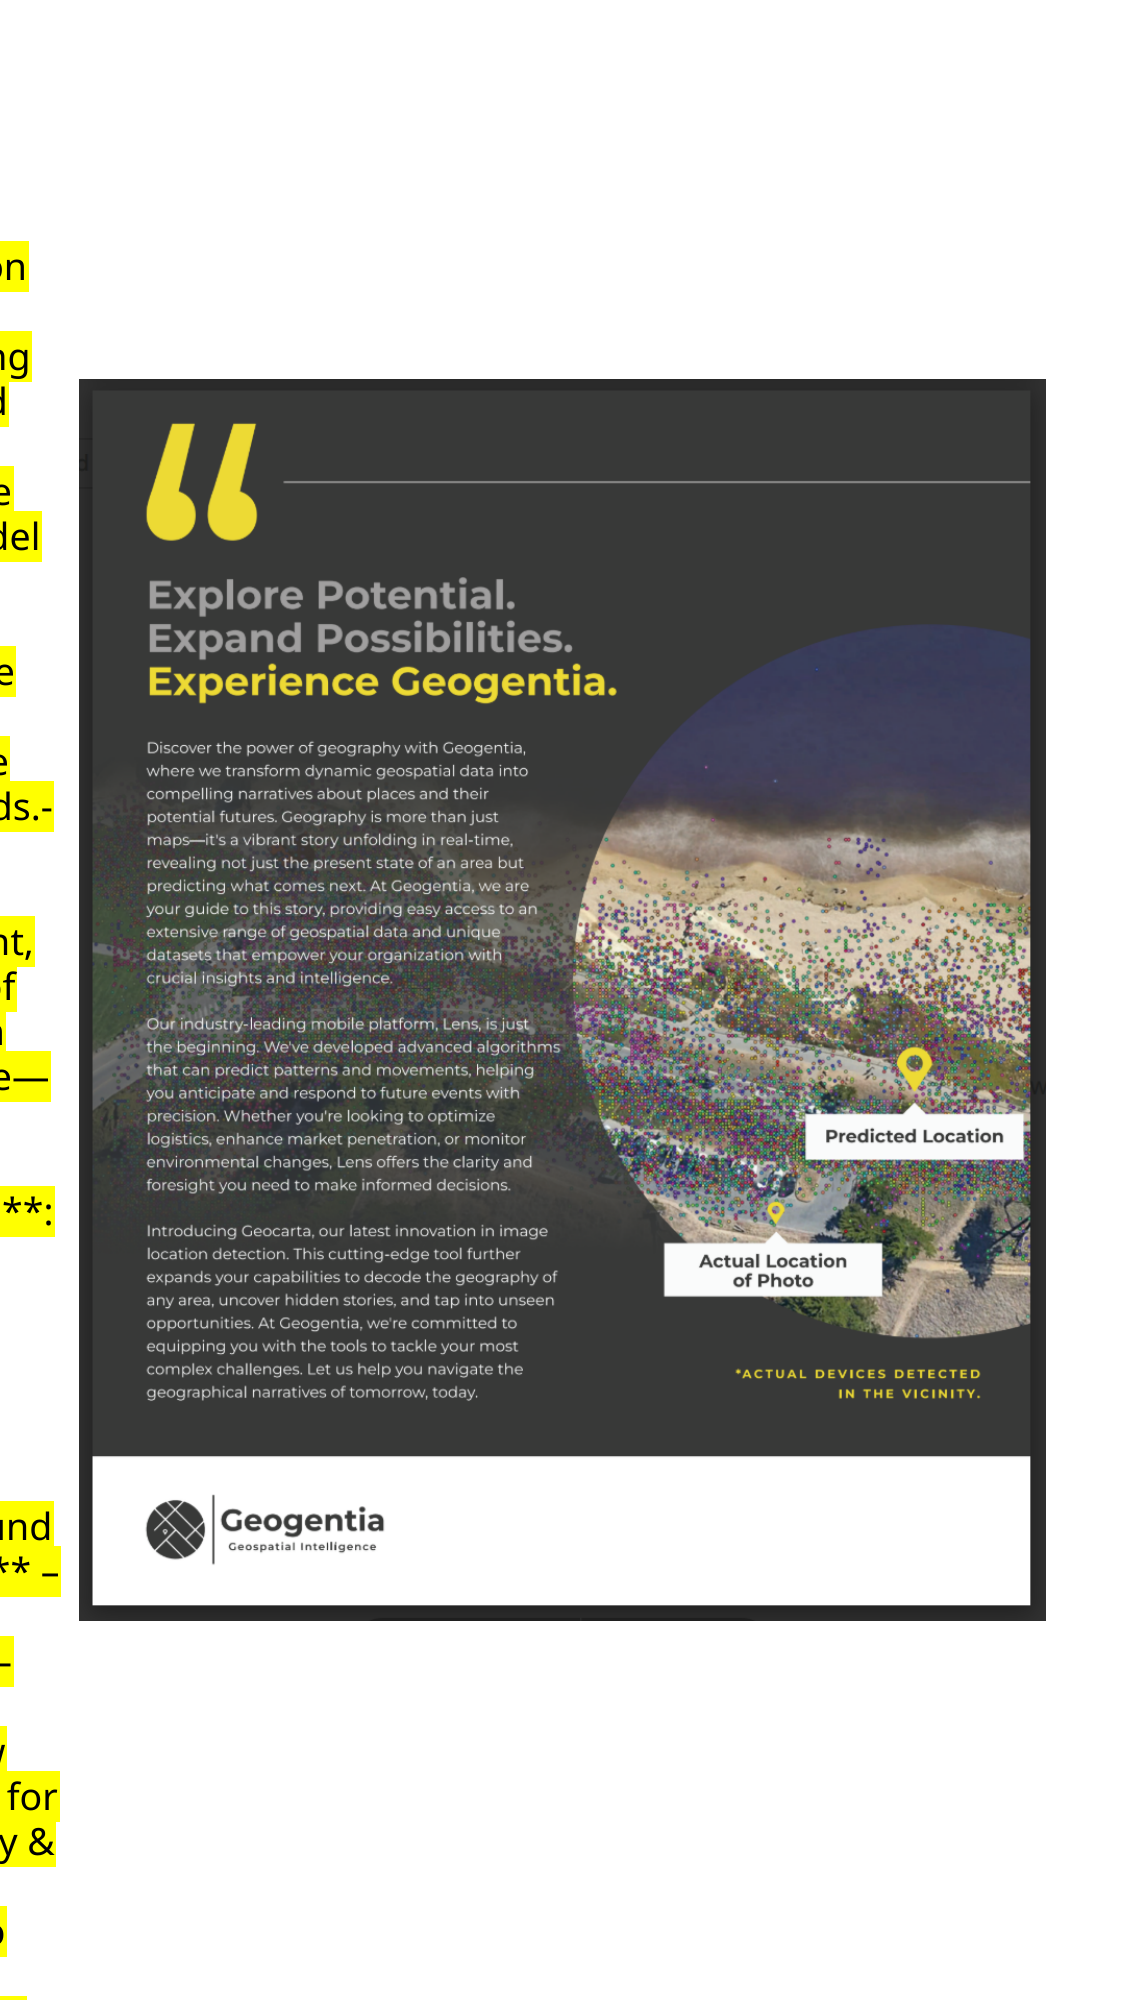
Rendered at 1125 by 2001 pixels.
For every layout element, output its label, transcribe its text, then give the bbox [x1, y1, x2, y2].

picture [78, 379, 1047, 1621]
text_box **GeoJargon: The Future of Translation**### **Break Language Barriers with Precision**Communicate effortlessly across **78 languages** with GeoJargon. Whether it’s **text, audio, or images**, our cutting-edge translation technology ensures accuracy, nuance, and cultural relevance like never before.---### **Why GeoJargon?**#### **Better Translation with Advanced AI**Traditional translation apps like Google Translate rely on **Neural Machine Translation (NMT)** and **Statistical Machine Translation (SMT)**—often resulting in literal and misleading translations.Example:- **Google Translate Interpretation**: *“That cat just kicked the bucket.”* → Assumes a feline physically kicked a bucket.- **GeoJargon Interpretation**: *Understands that ‘cat’ is slang for a cool person and ‘kicked the bucket’ means death.*GeoJargon is powered by a **custom Large Language Model (LLM)** designed to grasp **context, idioms, and cultural nuances**, making translations sound more natural and human-like.---#### **Up-to-Date Slang, Dialects & Modern Expressions**- **Google Translate**: Uses outdated language models, often derived from United Nations transcripts from the 1990s, missing modern slang and dialects.- **ChatGPT**: While advanced, its model updates are over **6 months old**, missing real-time language shifts from social media trends.- **GeoJargon**: **Slang and dialect updates in near real-time**. If a new term trends on TikTok today, GeoJargon incorporates it by **the next morning**. GeoJargon is constantly evolving, making it the perfect tool for **law enforcement, undercover investigations, and intelligence agencies** who need to stay ahead of linguistic shifts.---#### **Understands Sensitive Topics**Unlike other translation platforms, GeoJargon provides an accurate, unfiltered understanding of language—even in **sensitive or restricted** discussions.- **Google Translate**: Often misunderstands slang, censors words, or provides inaccurate translations.- **ChatGPT**: Prohibits discussion of **sex, drugs, and violence**.- **GeoJargon**: Custom LLM is trained to understand and translate **sex, drug, and violence-related conversations** with accuracy and context.---### **Customizable Communication Styles**GeoJargon goes beyond just translating words—it helps you **blend in seamlessly** by providing **multiple conversational styles** to match different scenarios. Whether you need to sound like a **teenager**, a **business executive**, or someone **in a hurry**, GeoJargon adapts accordingly.✔ **Teenager Mode** – Uses emojis, slang, and abbreviations to sound authentic to younger generations. *(“Yo fr, that’s wild!🔥”)* ✔ **Professional Mode** – Provides a polished, formal tone for business communications. *(“Thank you for your patience. We will review your request shortly.”)* ✔ **Fast & Direct Mode** – Short, to-the-point translations for quick interactions. *(“Need info now. Meet in 10.”)* ✔ **Undercover Mode** – Designed for intelligence professionals and law enforcement to **mimic local dialects, gang slang, and criminal jargon**, crucial for **narcotics, sex trafficking, and organized crime investigations**.---### **Privacy & Security First**GeoJargon is built for organizations and individuals who prioritize **data security and confidentiality**.✔ **No Third-Party Data Sharing** ✔ **No Auditing or Saving of Text, Images, or Audio** ✔ **Can Be Hosted on Classified Networks** ✔ **Compatible with Air-Gapped Systems** (Note: slang updates will be delayed by a month)---### **GeoJargon: Beyond Translation—True Communication**Whether you’re a global business, intelligence agency, or an individual needing **true-to-life translations**, GeoJargon is the **next-generation** language solution you can trust.**Experience the future of translation today.** [0, 55, 80, 2000]
